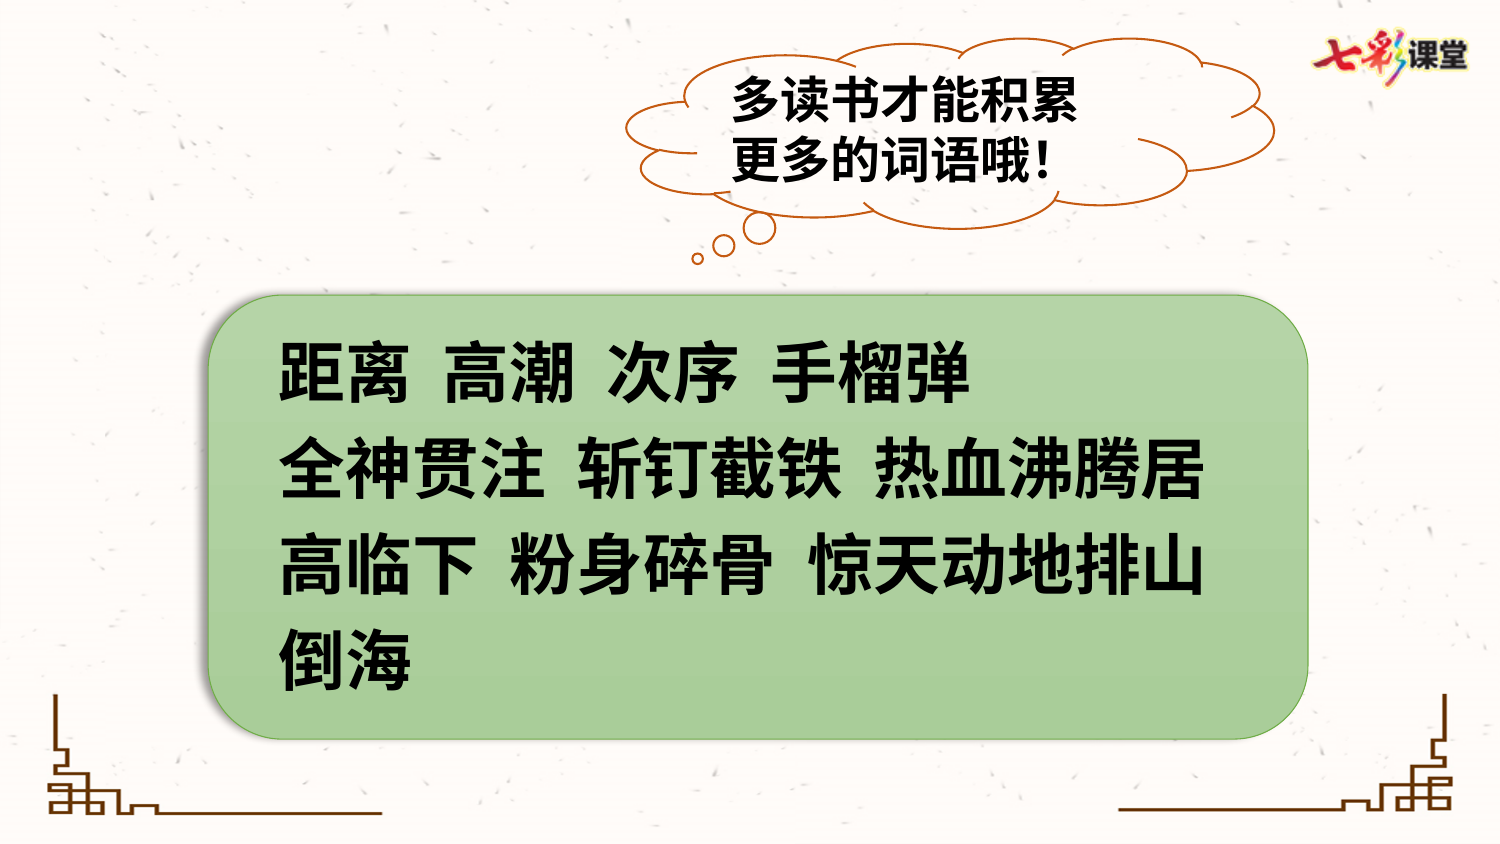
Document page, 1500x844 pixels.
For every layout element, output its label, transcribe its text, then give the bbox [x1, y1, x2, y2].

text_box 距离 高潮 次序 手榴弹 全神贯注 斩钉截铁 热血沸腾居高临下 粉身碎骨 惊天动地排山倒海 [264, 307, 1265, 706]
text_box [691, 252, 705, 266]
text_box 多读书才能积累更多的词语哦！ [625, 37, 1276, 245]
text_box 多读书才能积累更多的词语哦！ [712, 234, 736, 258]
text_box [207, 294, 1309, 740]
picture [0, 0, 1500, 844]
